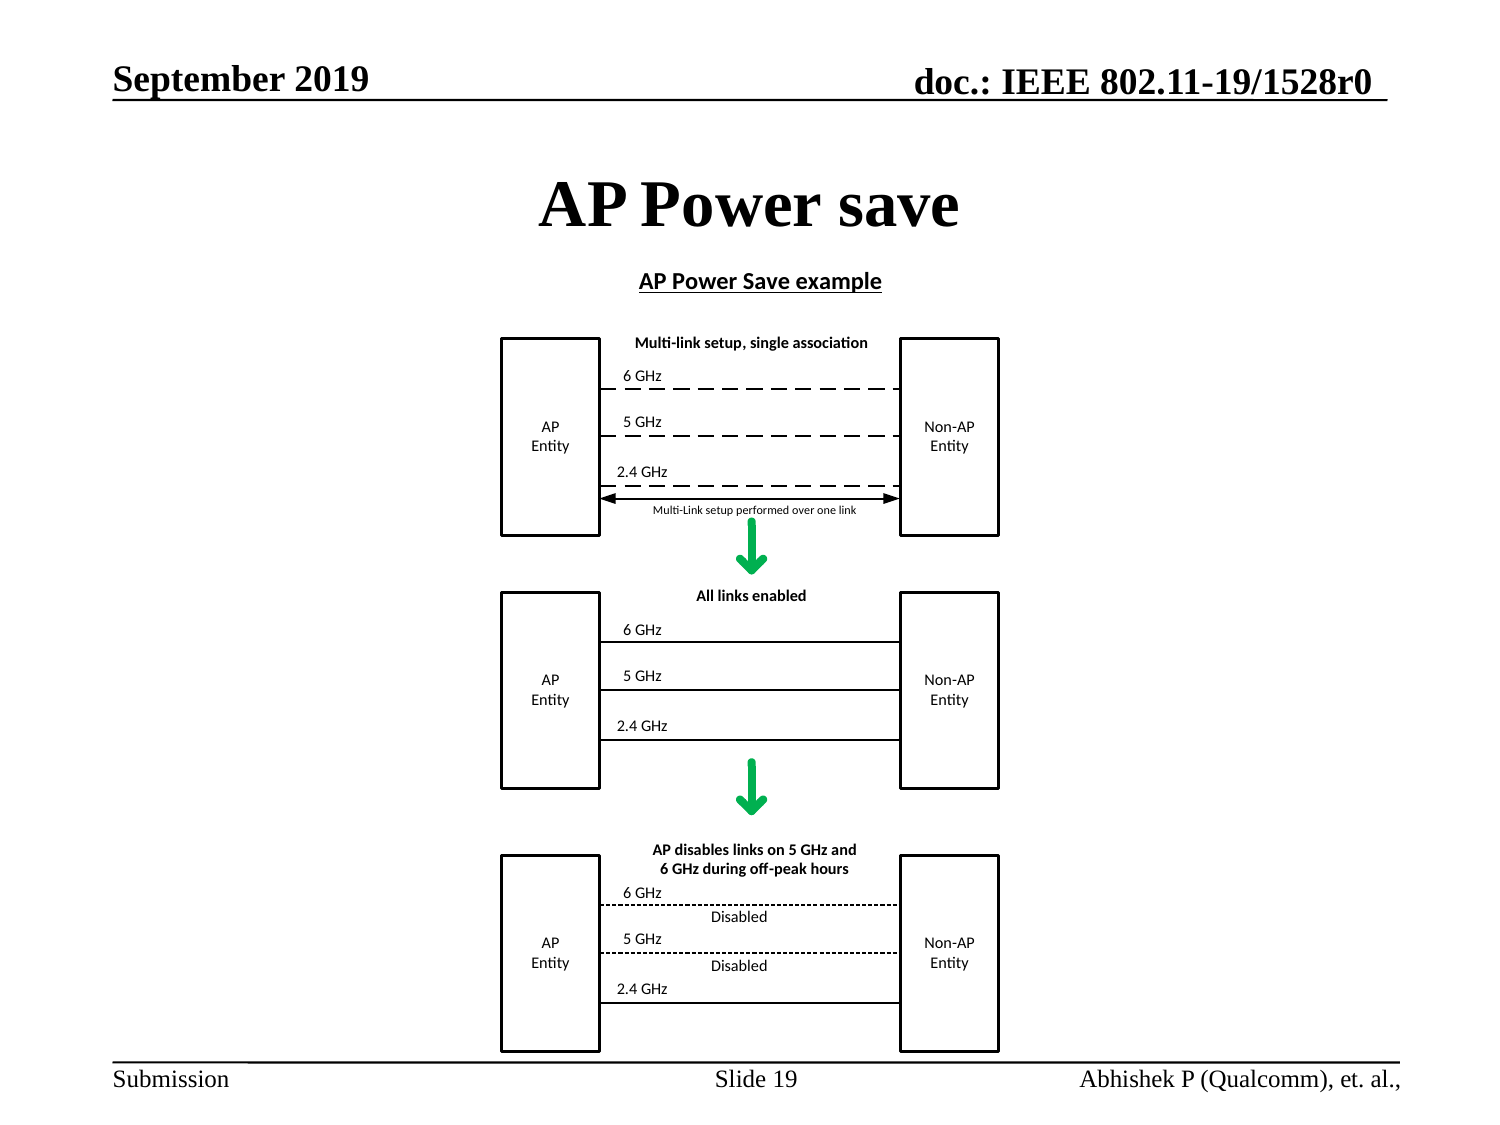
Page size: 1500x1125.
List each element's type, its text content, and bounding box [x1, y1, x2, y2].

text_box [496, 265, 1004, 1057]
footer Abhishek P (Qualcomm), et. al., [949, 1061, 1402, 1093]
slide_number Slide 19 [712, 1066, 801, 1093]
title AP Power save [112, 112, 1388, 288]
